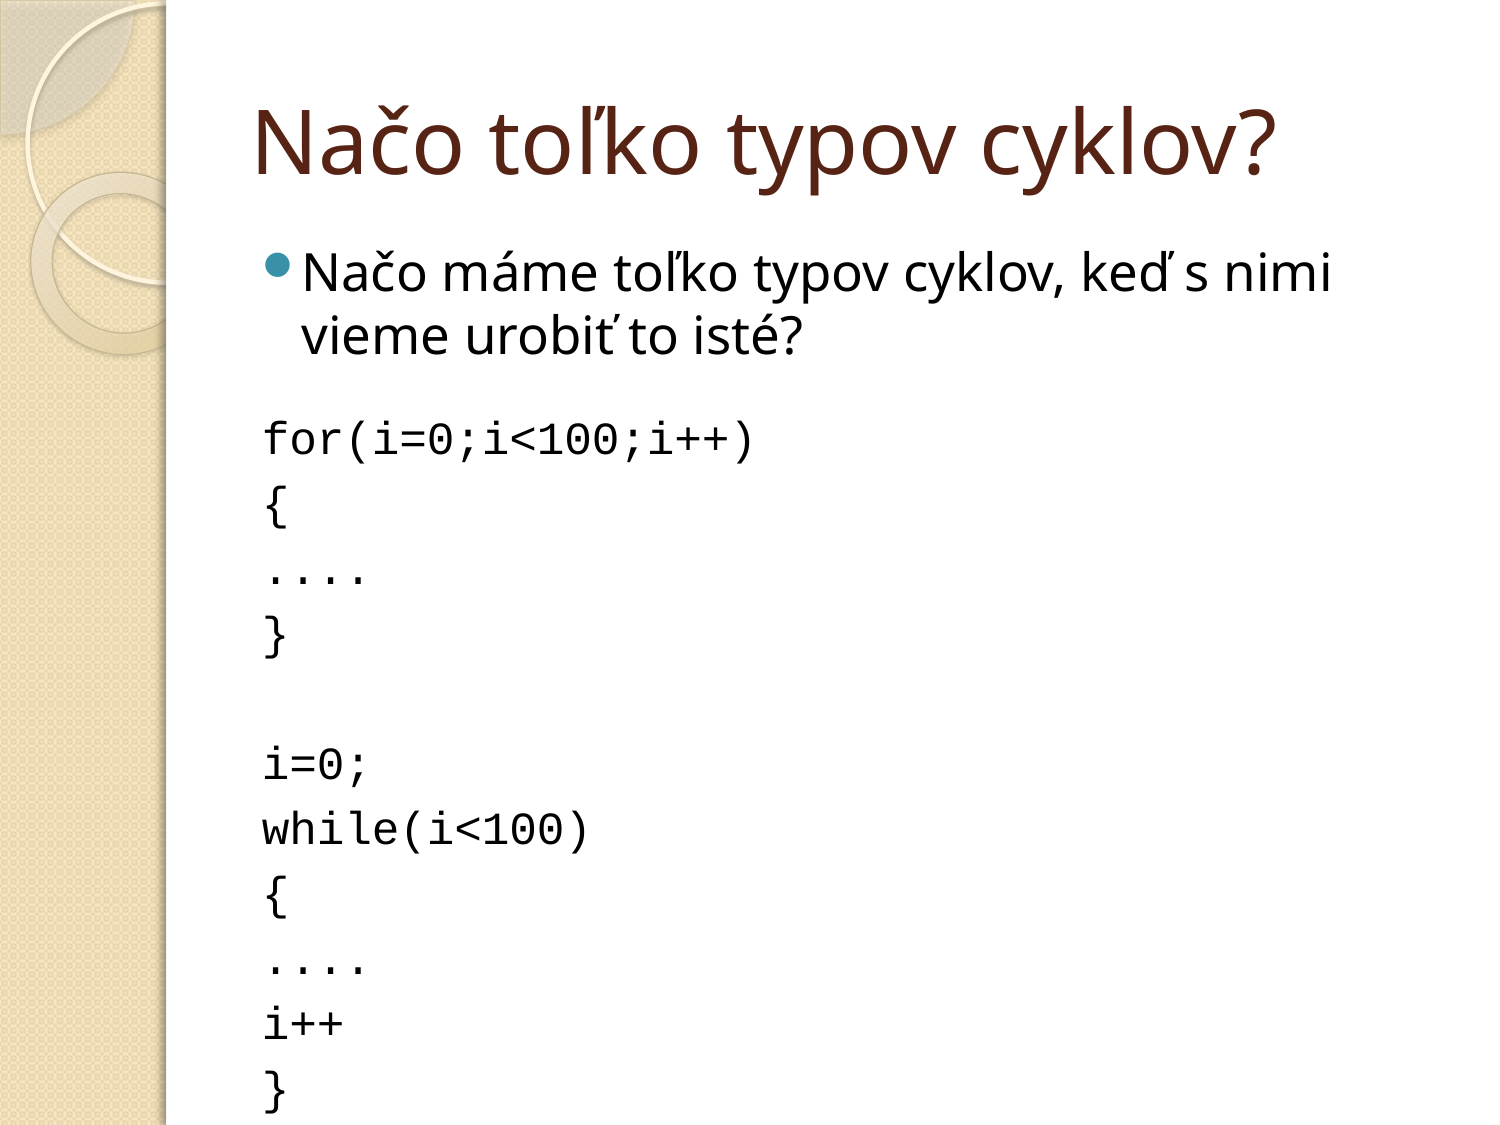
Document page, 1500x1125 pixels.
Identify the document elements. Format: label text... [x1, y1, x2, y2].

list Načo máme toľko typov cyklov, keď s nimi vieme urobiť to isté? for(i=0;i<100;i++) { .... } i=0; while(i<100) { .... i++ } [235, 231, 1466, 1125]
title Načo toľko typov cyklov? [235, 45, 1466, 231]
